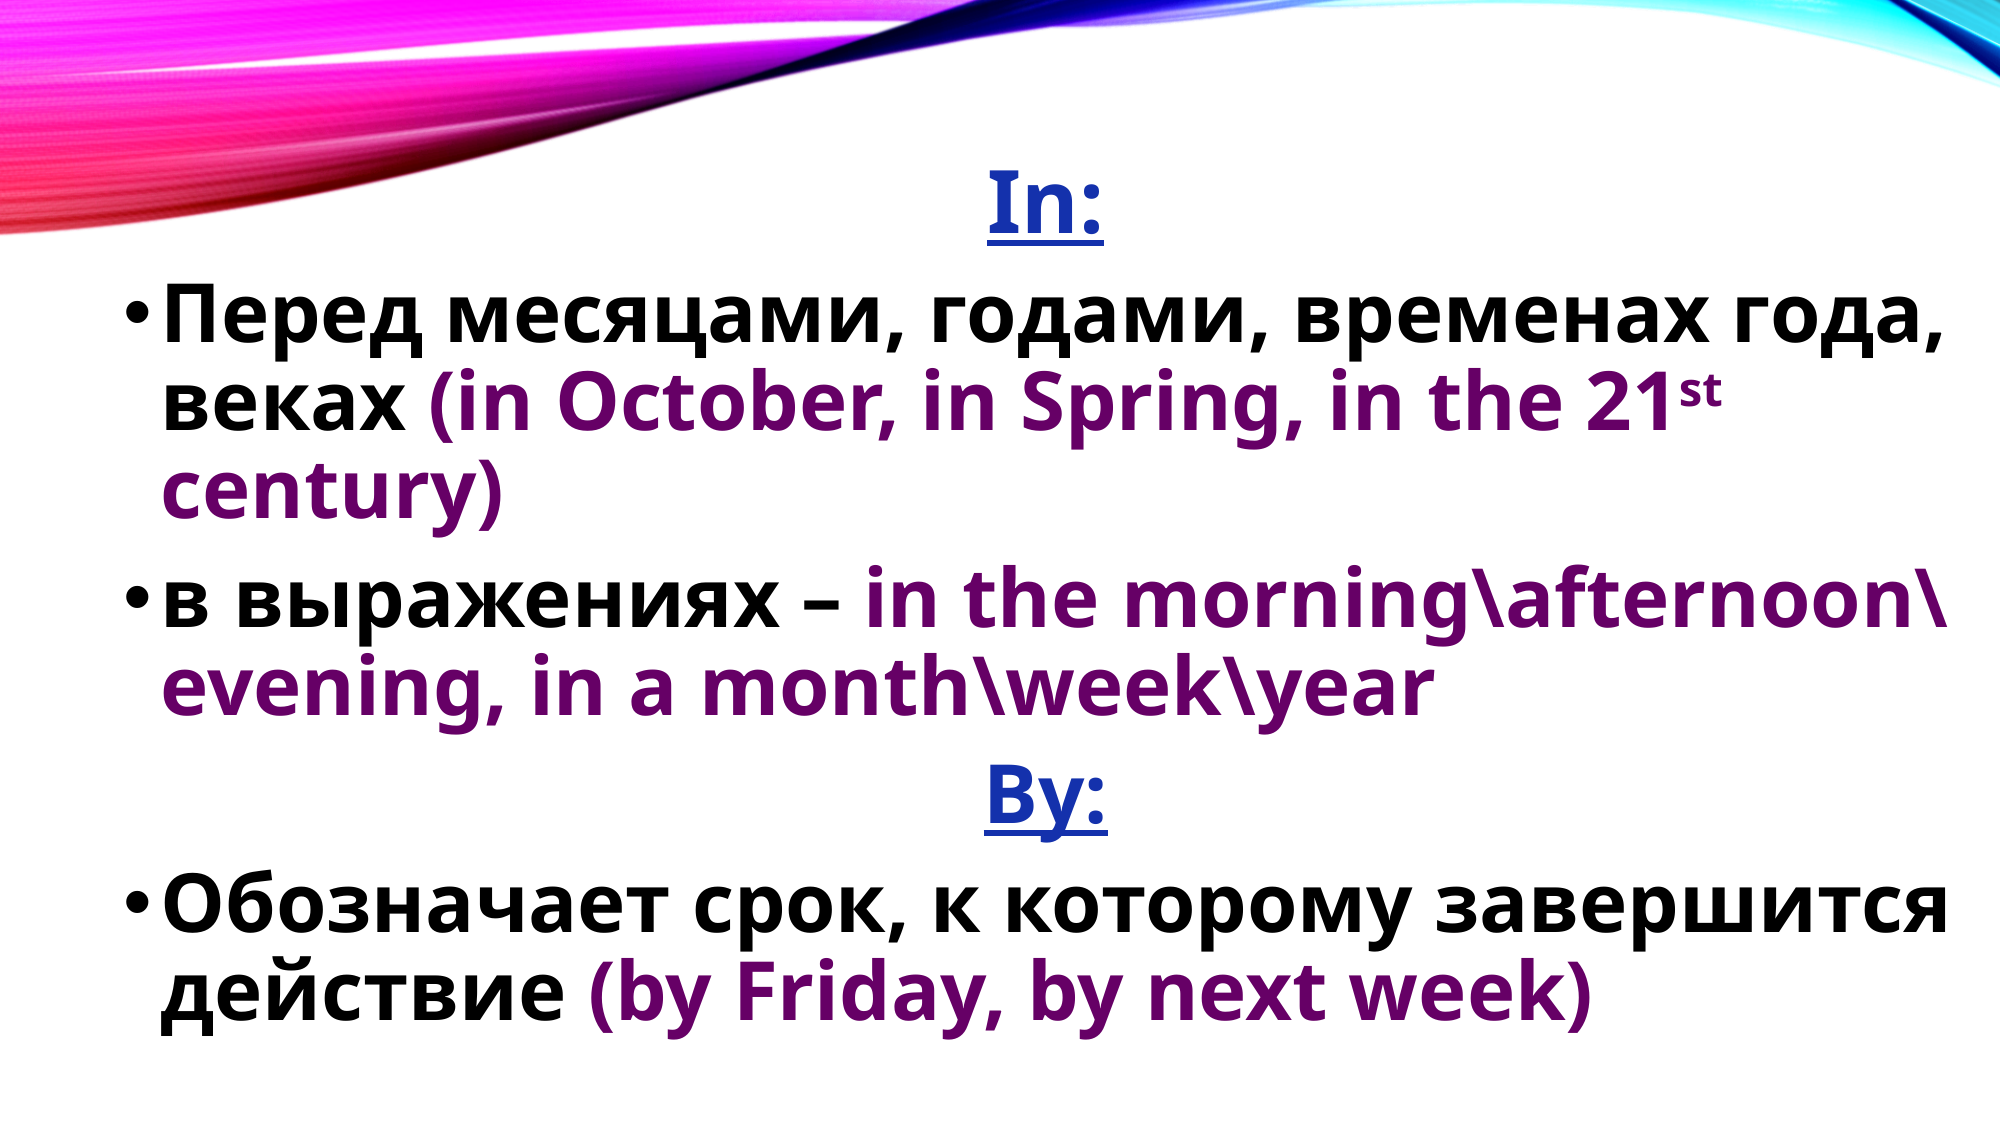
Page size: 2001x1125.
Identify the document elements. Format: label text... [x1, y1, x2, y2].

picture [1910, 0, 2000, 45]
list In: Перед месяцами, годами, временах года, веках (in October, in Spring, in the 21st century) в выражениях – in the morning\afternoon\evening, in a month\week\year By: Обозначает срок, к которому завершится действие (by Friday, by next week) [108, 149, 1983, 1071]
picture [0, 0, 2000, 237]
picture [1890, 0, 2000, 75]
